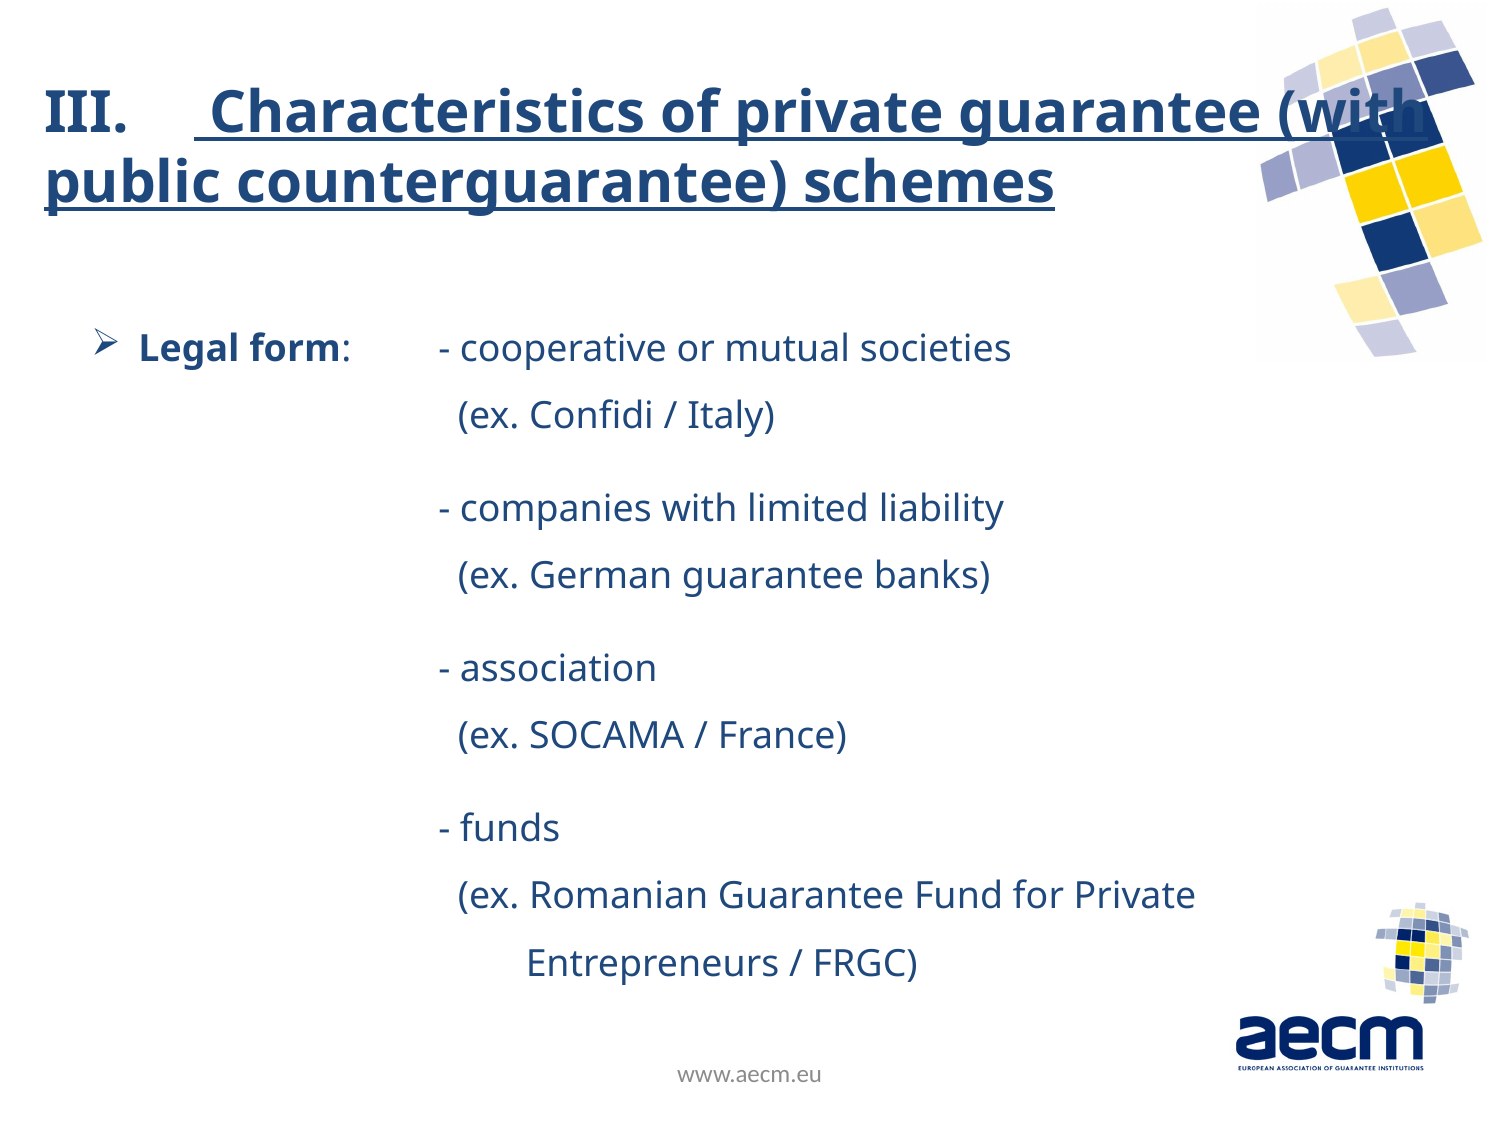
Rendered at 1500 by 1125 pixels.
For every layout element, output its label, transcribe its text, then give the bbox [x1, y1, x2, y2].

picture [1222, 869, 1483, 1104]
picture [1256, 1, 1487, 362]
text_box III. Characteristics of private guarantee (with public counterguarantee) schemes [29, 66, 1251, 221]
text_box Legal form: - cooperative or mutual societies (ex. Confidi / Italy) - companies with limited liability (ex. German guarantee banks) - association (ex. SOCAMA / France) - funds (ex. Romanian Guarantee Fund for Private Entrepreneurs / FRGC) [76, 294, 1365, 1104]
